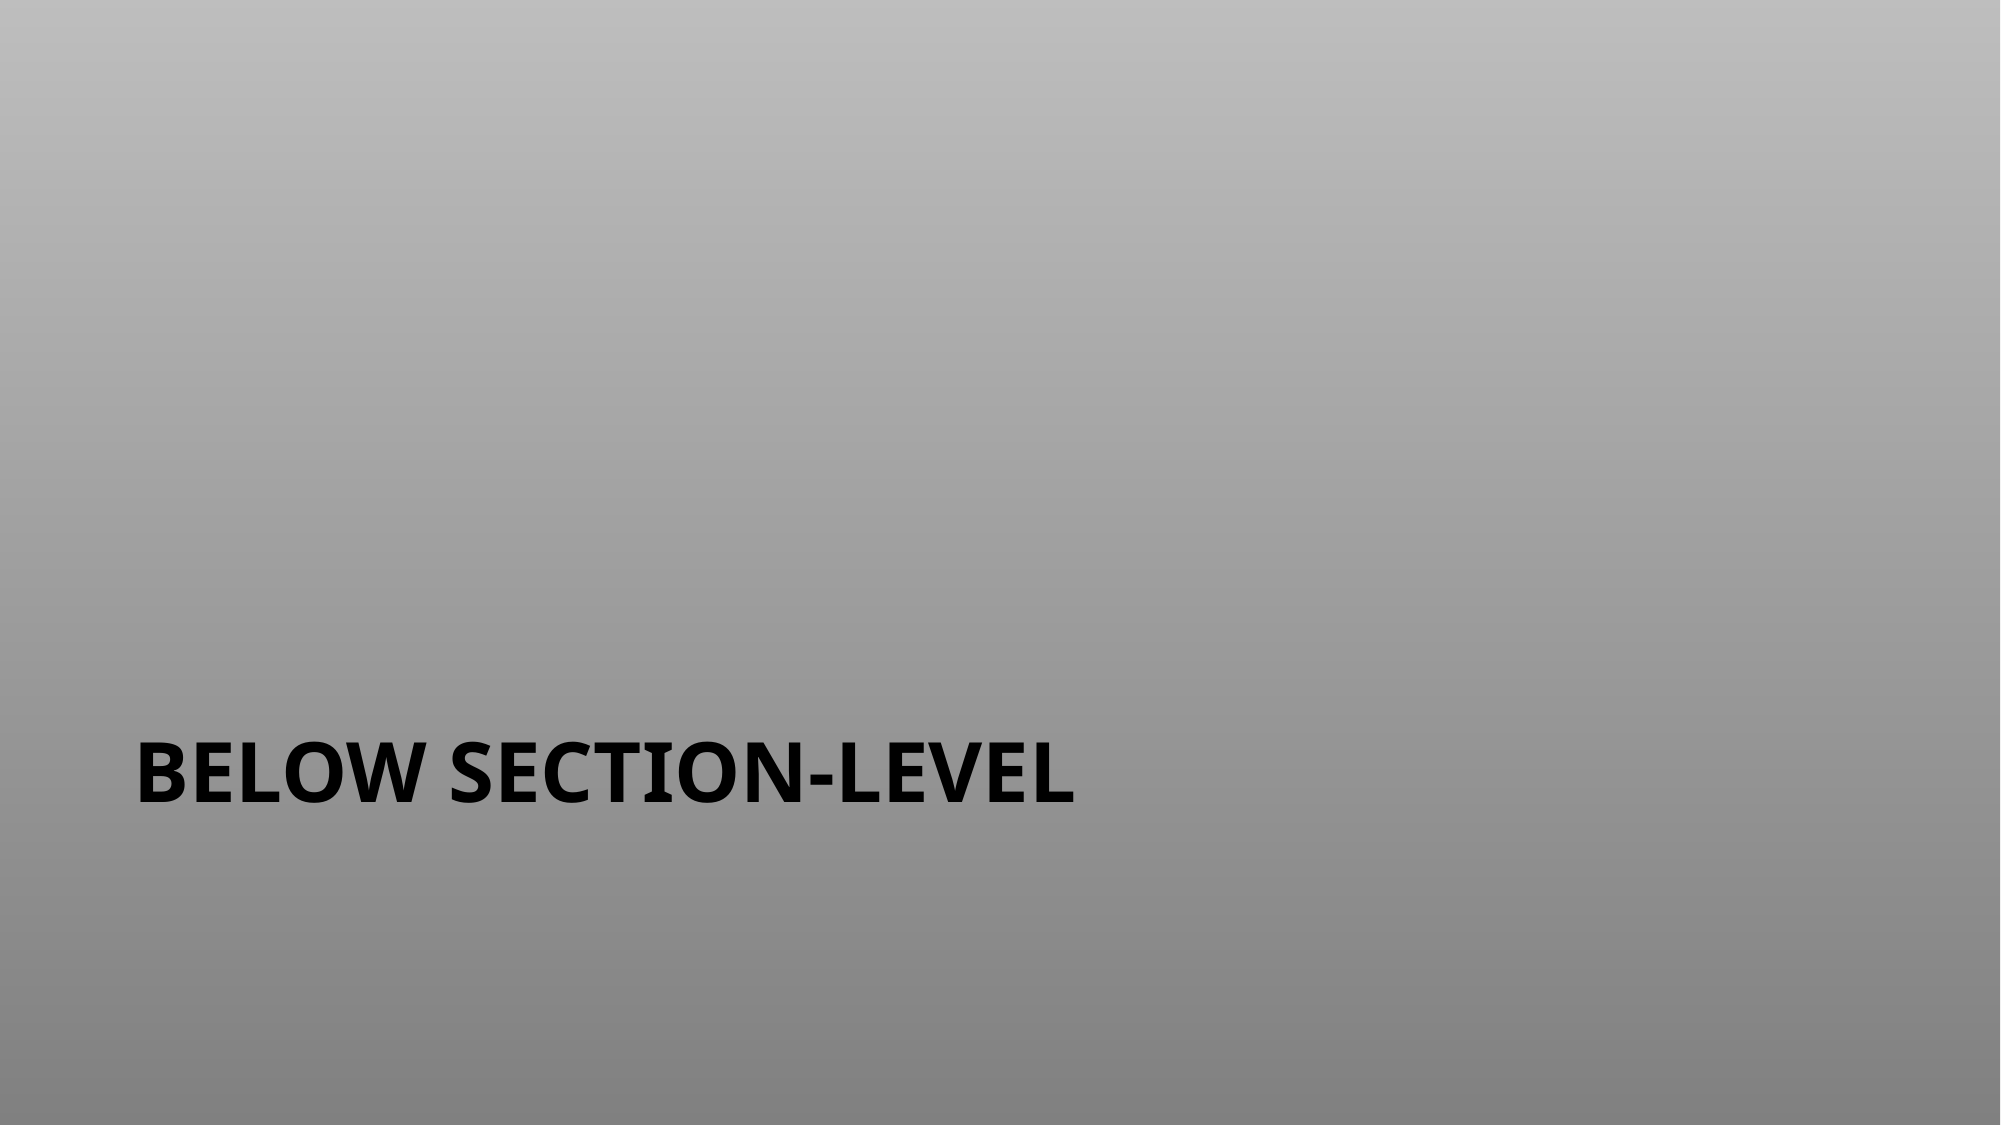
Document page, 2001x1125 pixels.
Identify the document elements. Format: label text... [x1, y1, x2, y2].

title Below section-level [118, 722, 1394, 947]
picture [0, 0, 2001, 1125]
